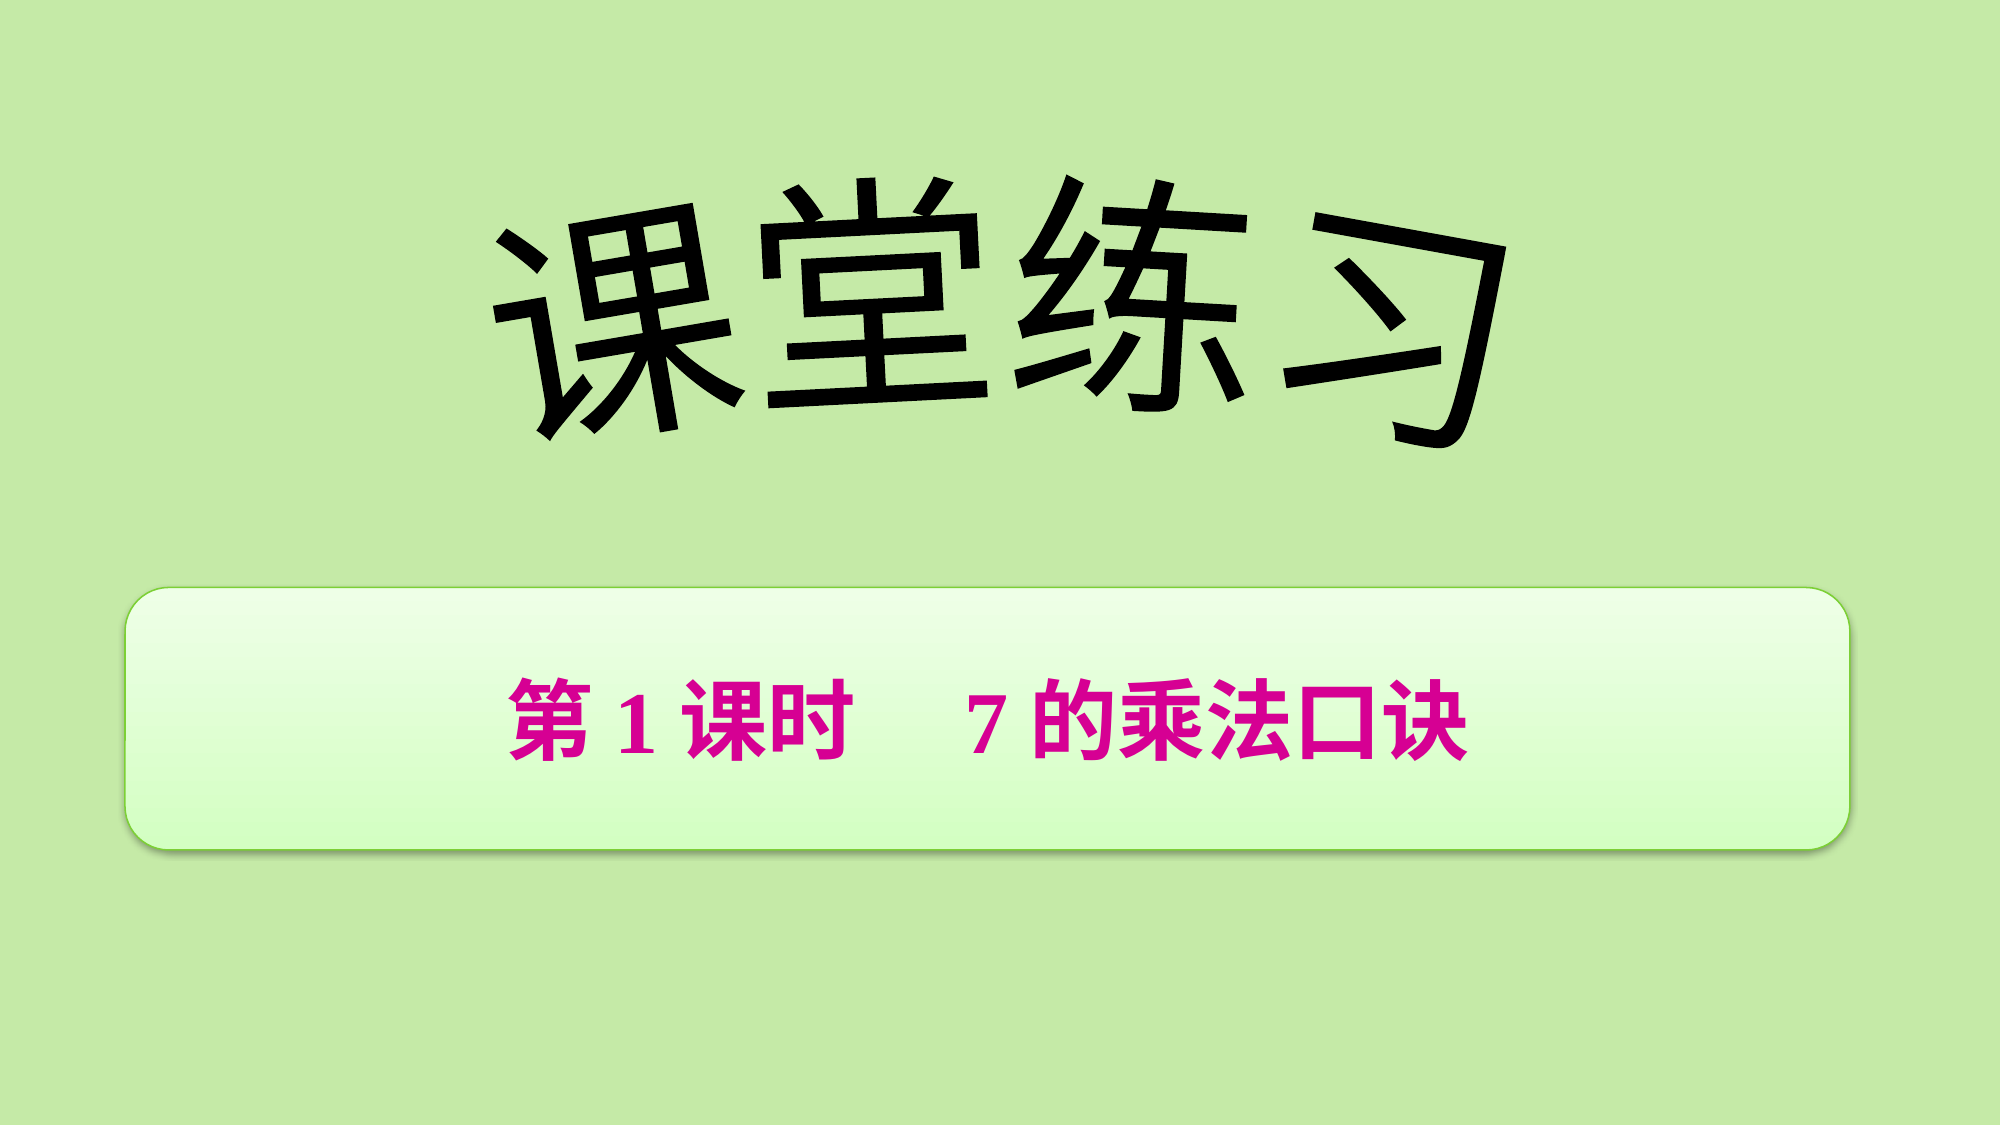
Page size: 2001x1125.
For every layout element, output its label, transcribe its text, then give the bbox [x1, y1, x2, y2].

text_box 第1课时 7的乘法口诀 [124, 586, 1851, 851]
